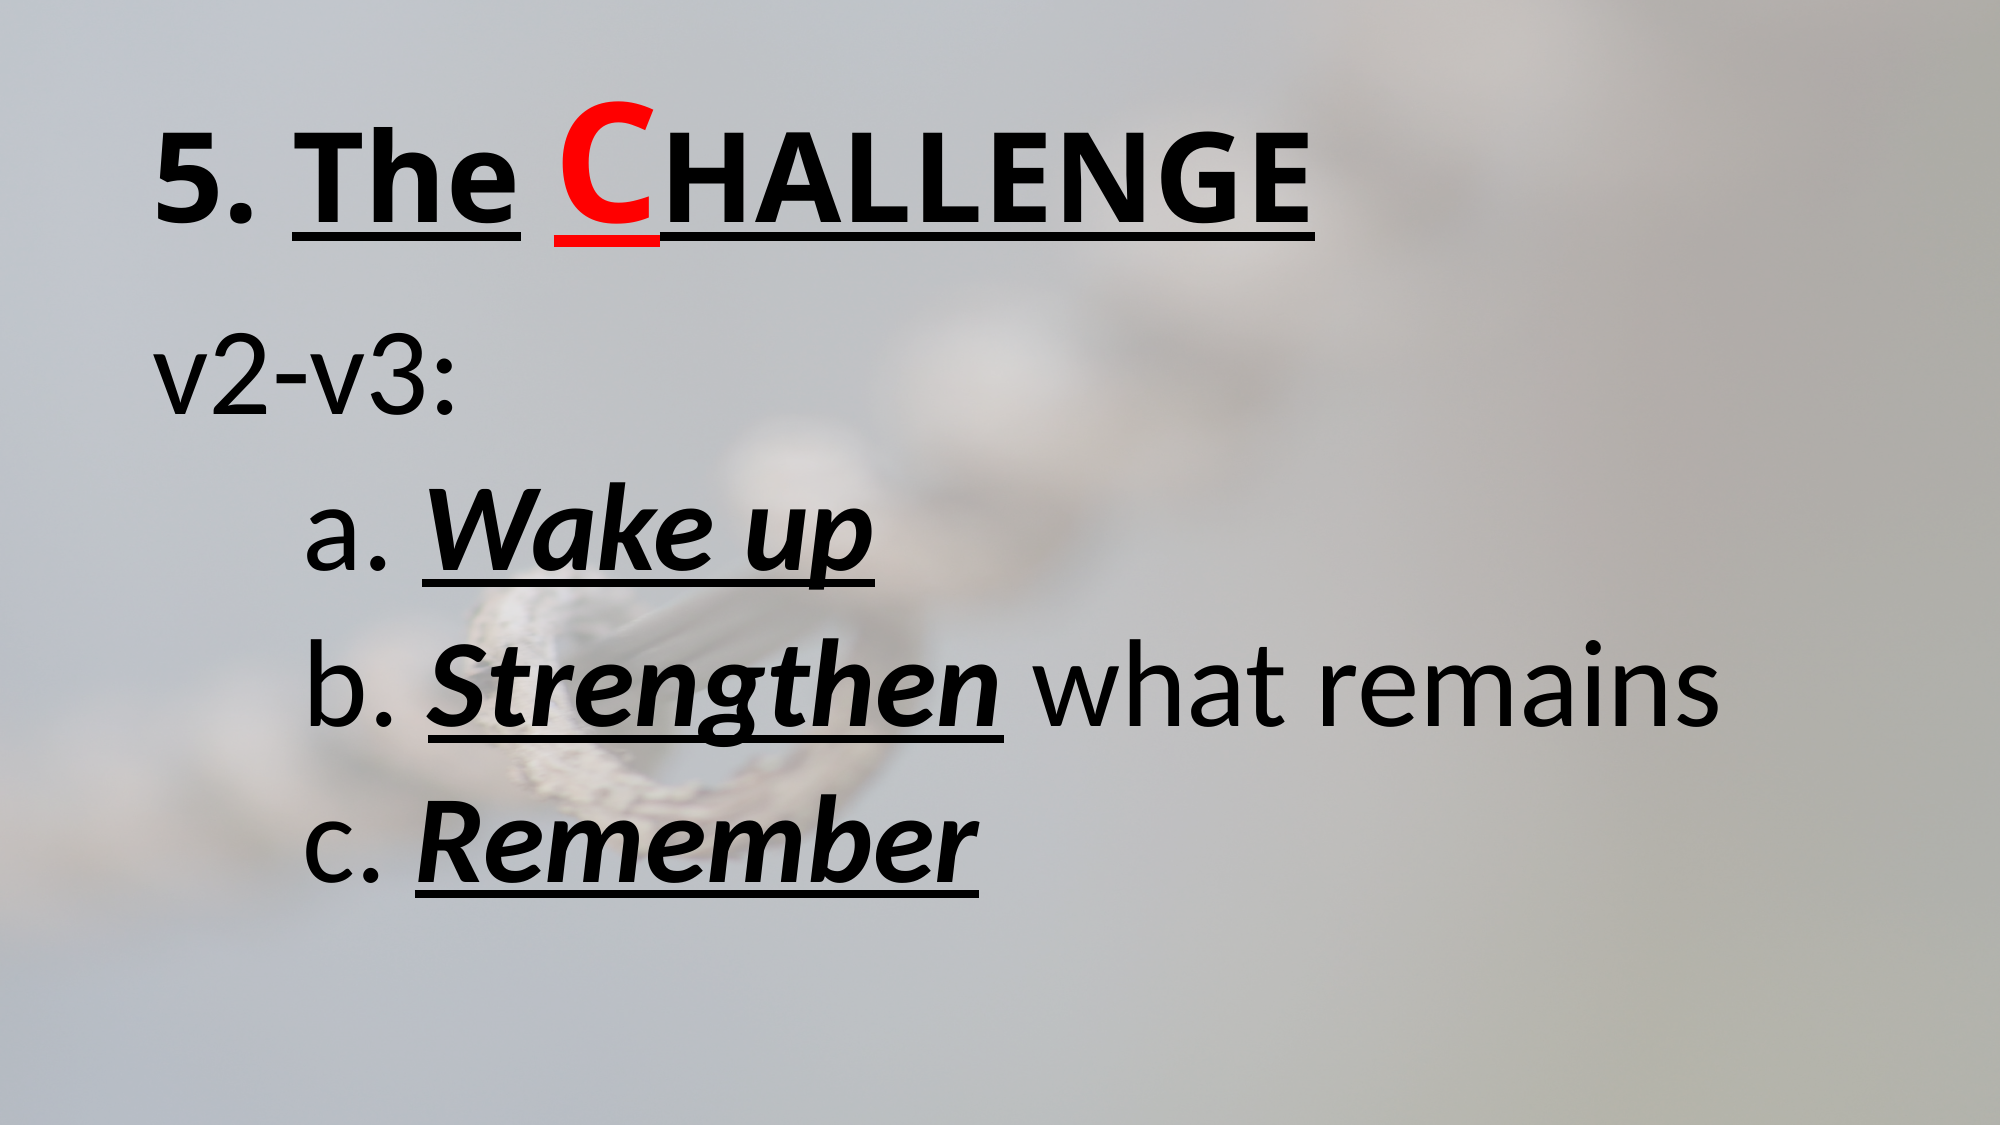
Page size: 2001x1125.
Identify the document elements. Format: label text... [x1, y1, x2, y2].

list v2-v3: a. Wake up b. Strengthen what remains c. Remember [137, 299, 1863, 1014]
title 5. The CHALLENGE [137, 59, 1863, 278]
